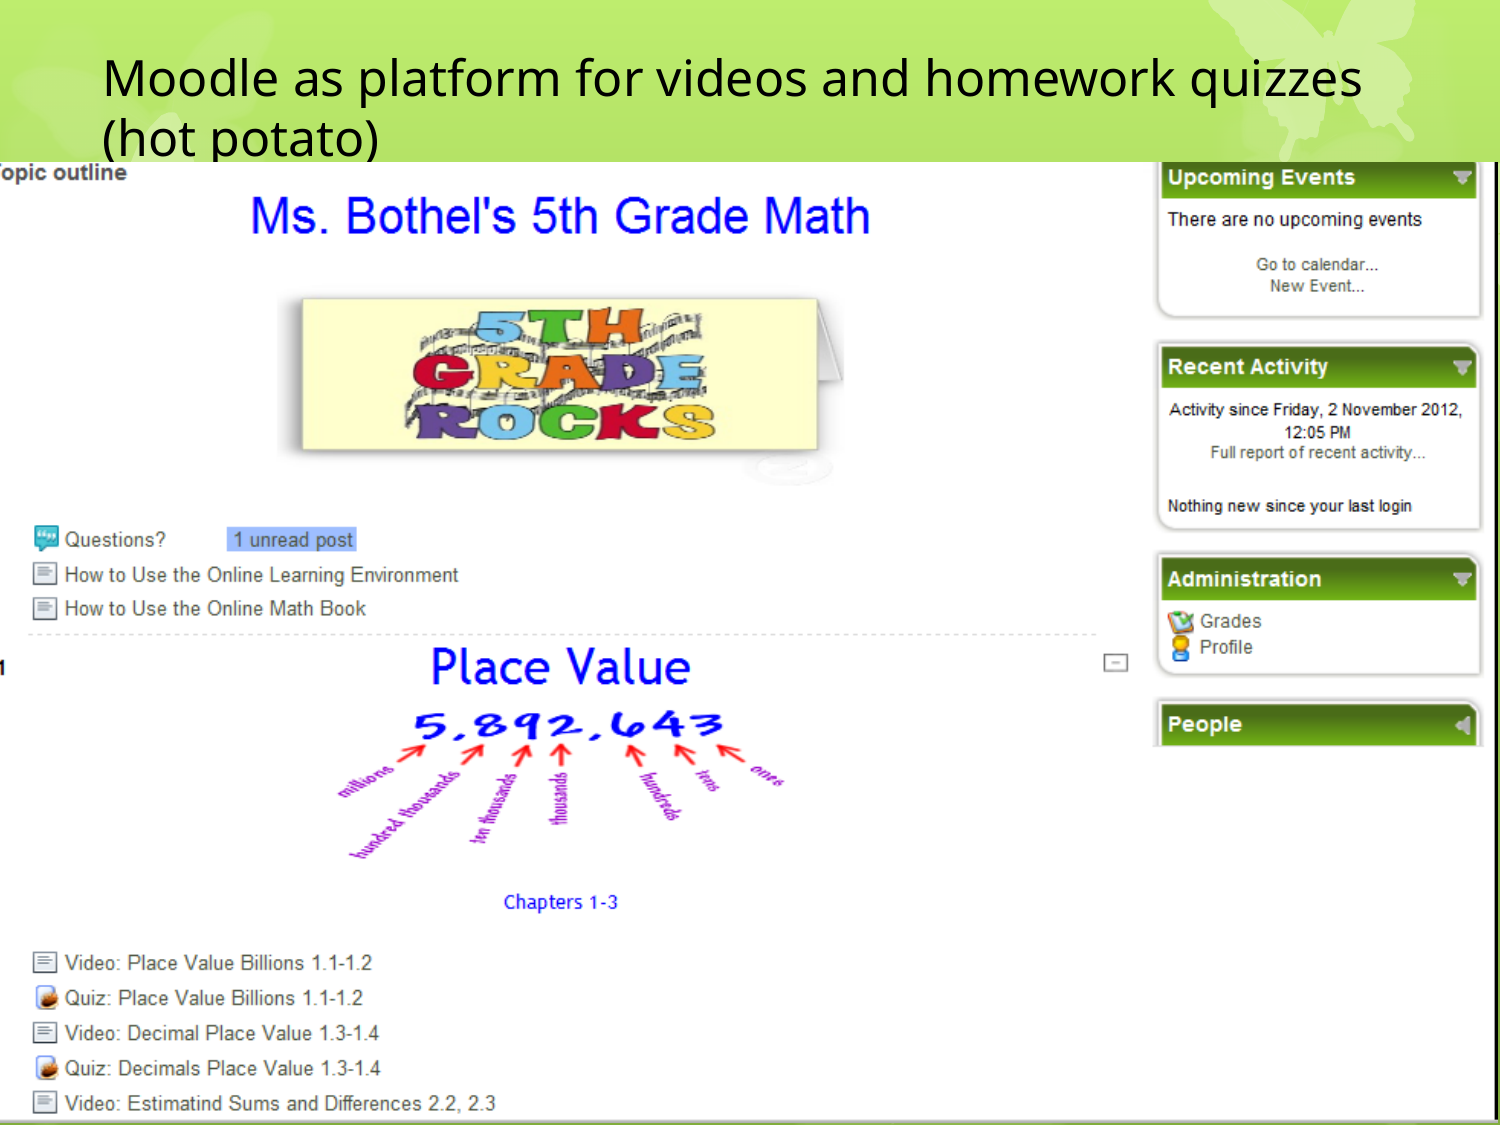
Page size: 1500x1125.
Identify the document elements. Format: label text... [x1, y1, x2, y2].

picture [0, 161, 1499, 1124]
text_box Moodle as platform for videos and homework quizzes (hot potato) [87, 39, 1450, 160]
